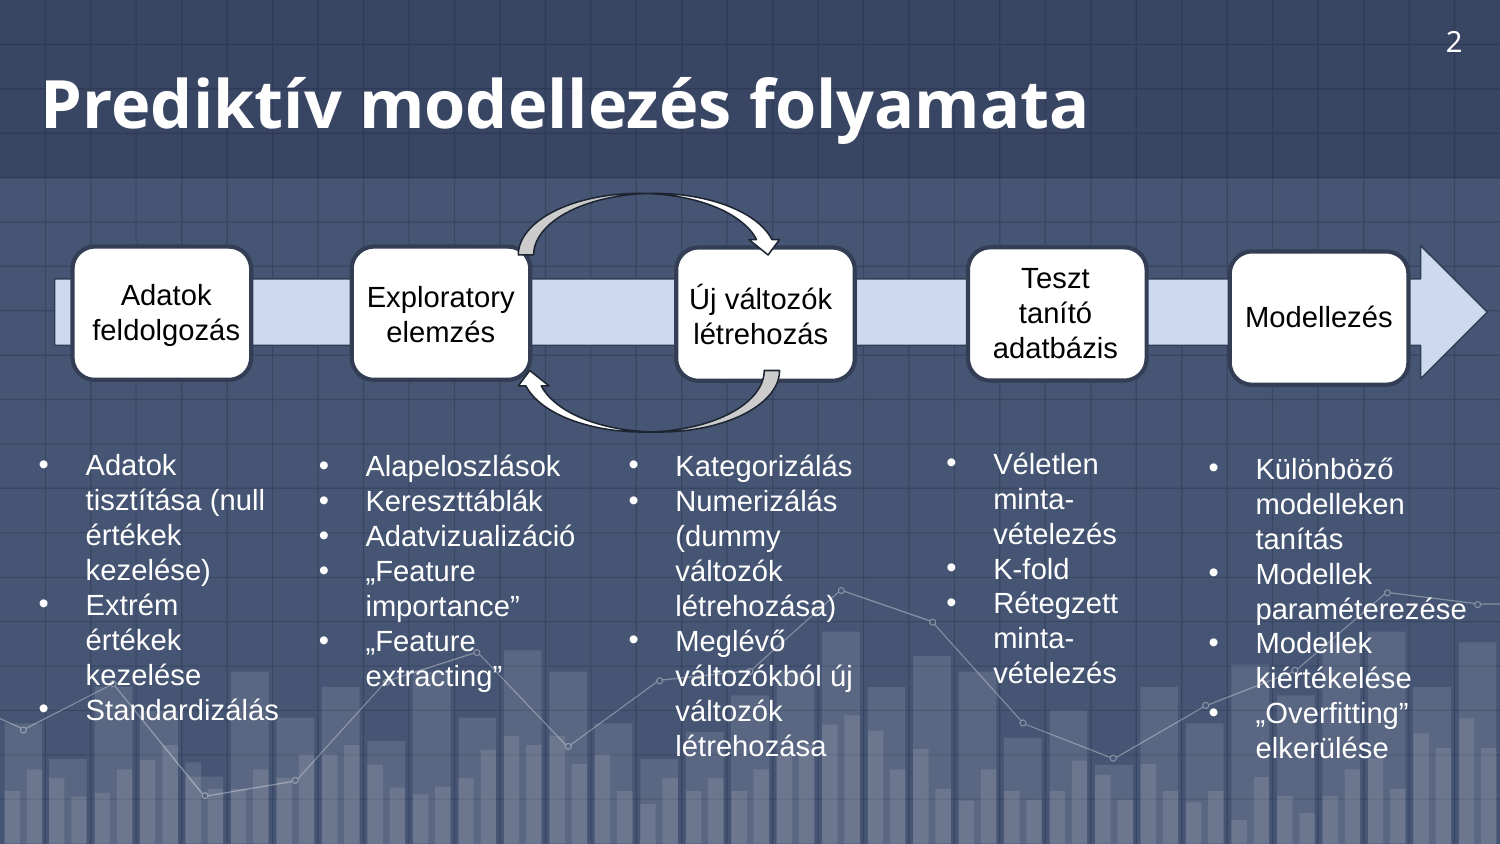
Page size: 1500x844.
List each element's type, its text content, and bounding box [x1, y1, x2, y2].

text_box [256, 276, 349, 348]
text_box [52, 276, 70, 348]
text_box Exploratory elemzés [351, 271, 531, 356]
text_box Modellezés [1229, 290, 1409, 341]
text_box [533, 276, 671, 348]
text_box [1227, 249, 1411, 387]
text_box [516, 191, 782, 258]
text_box Teszt tanító adatbázis [966, 251, 1145, 372]
text_box Véletlen minta-vételezés K-fold Rétegzett minta-vételezés [931, 437, 1183, 698]
text_box [674, 245, 857, 383]
text_box Különböző modelleken tanítás Modellek paraméterezése Modellek kiértékelése „Overfitting” elkerülése [1194, 442, 1497, 807]
text_box [1149, 276, 1227, 348]
text_box [857, 276, 965, 348]
slide_number 2 [1408, 0, 1500, 88]
text_box [70, 244, 254, 382]
text_box [974, 245, 1141, 251]
text_box [970, 256, 1149, 383]
text_box Adatok feldolgozás [77, 269, 256, 354]
title Prediktív modellezés folyamata [25, 15, 1315, 157]
text_box [1411, 243, 1490, 381]
text_box Kategorizálás Numerizálás (dummy változók létrehozása) Meglévő változókból új változók létrehozása [613, 440, 887, 805]
text_box [349, 244, 533, 382]
text_box Új változók létrehozás [671, 273, 851, 358]
text_box Alapeloszlások Kereszttáblák Adatvizualizáció „Feature importance” „Feature extracting” [304, 440, 592, 735]
text_box [516, 368, 782, 435]
text_box Adatok tisztítása (null értékek kezelése) Extrém értékek kezelése Standardizálás [23, 439, 297, 804]
